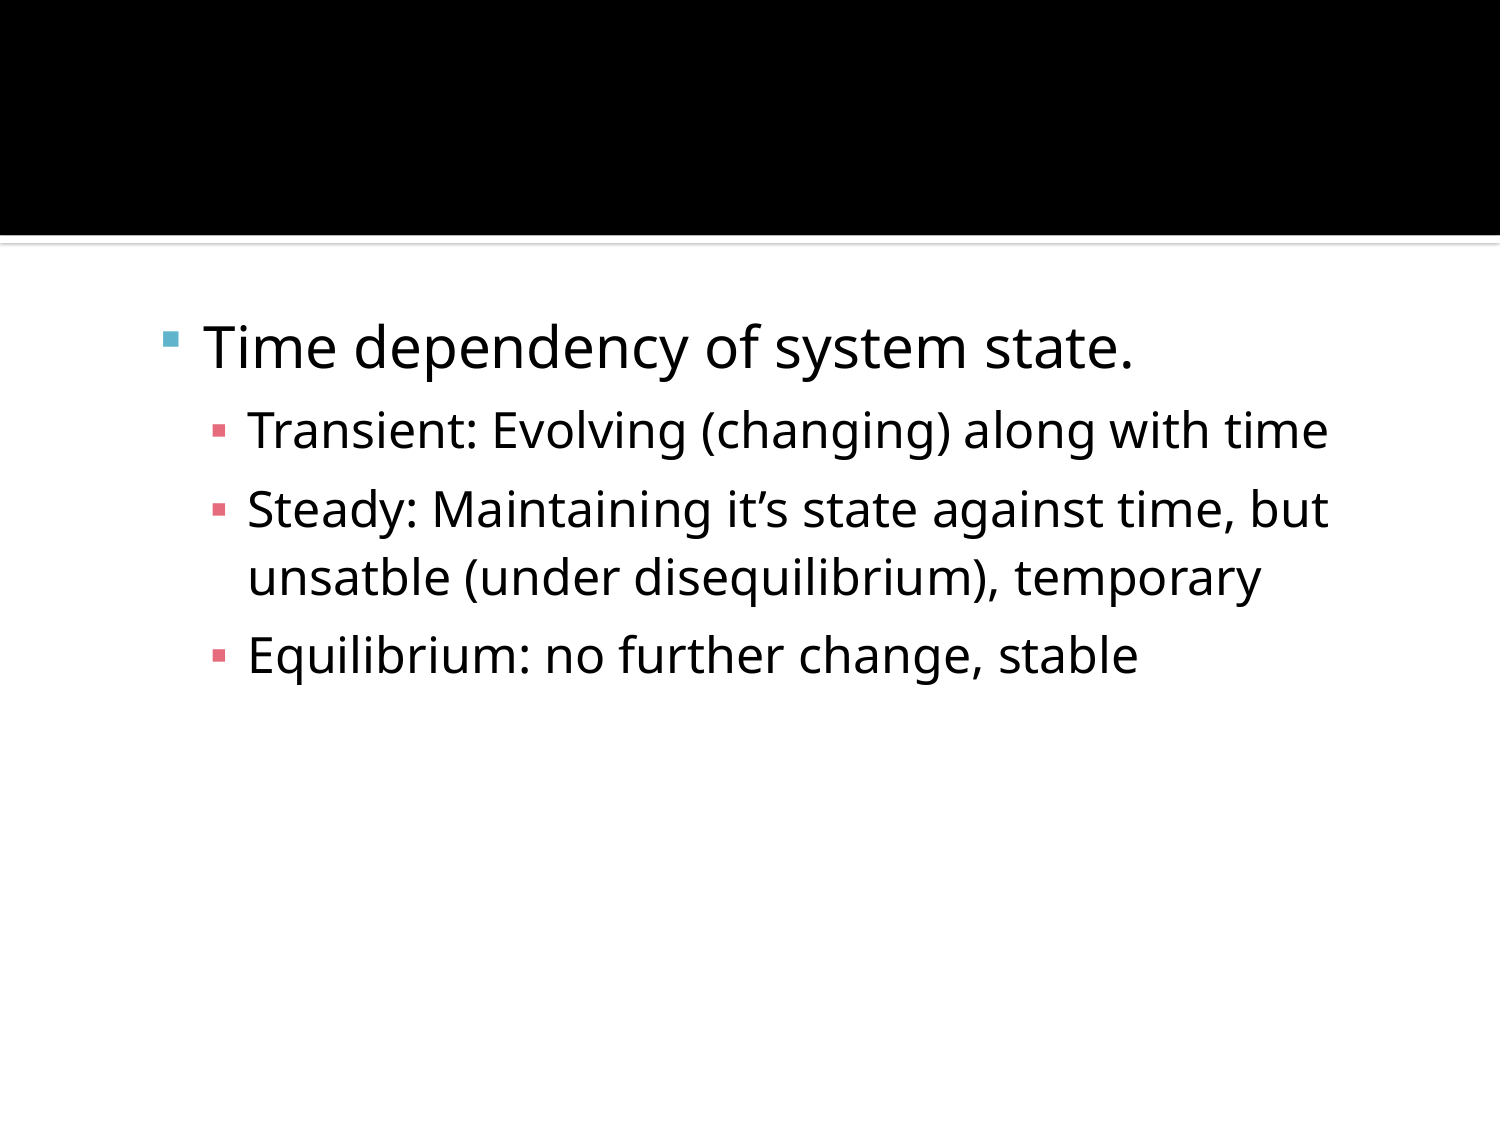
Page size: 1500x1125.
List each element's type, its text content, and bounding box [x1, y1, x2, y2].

list Time dependency of system state. Transient: Evolving (changing) along with time Steady: Maintaining it’s state against time, but unsatble (under disequilibrium), temporary Equilibrium: no further change, stable [75, 291, 1425, 1050]
